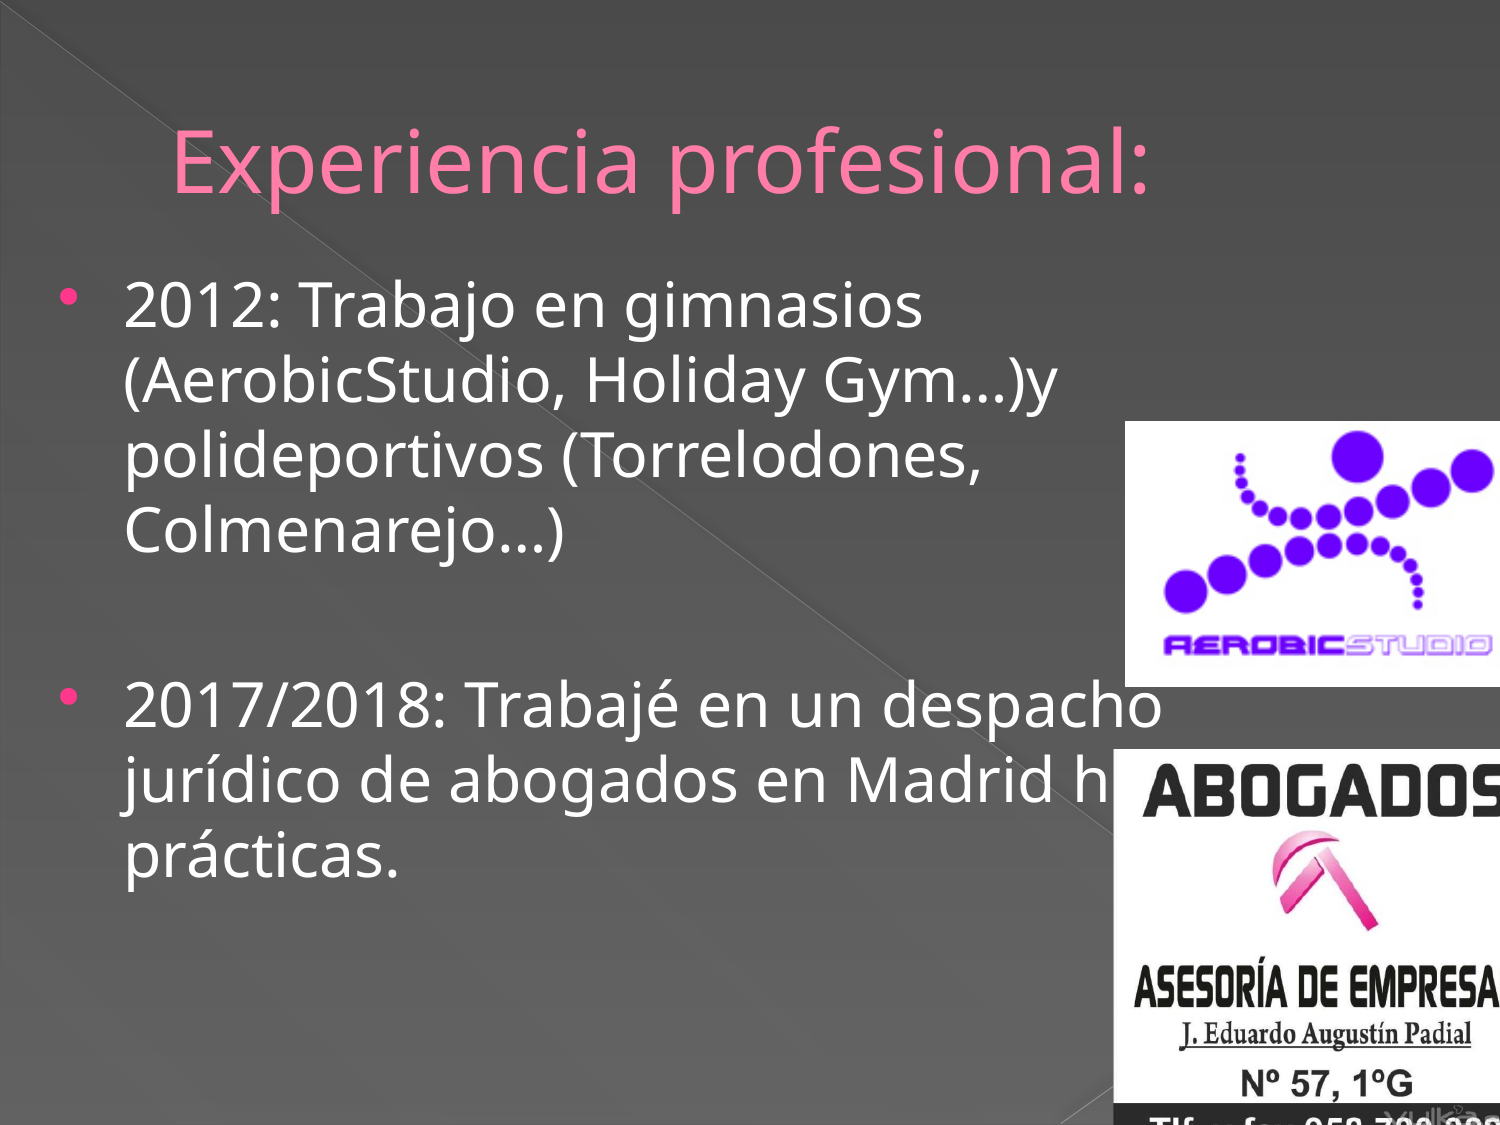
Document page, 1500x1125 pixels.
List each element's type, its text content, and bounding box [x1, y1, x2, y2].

picture [1124, 421, 1500, 687]
picture [1112, 749, 1500, 1125]
title Experiencia profesional: [75, 43, 1425, 274]
list 2012: Trabajo en gimnasios (AerobicStudio, Holiday Gym…)y polideportivos (Torrelodones, Colmenarejo…) 2017/2018: Trabajé en un despacho jurídico de abogados en Madrid haciendo prácticas. [35, 257, 1386, 1008]
